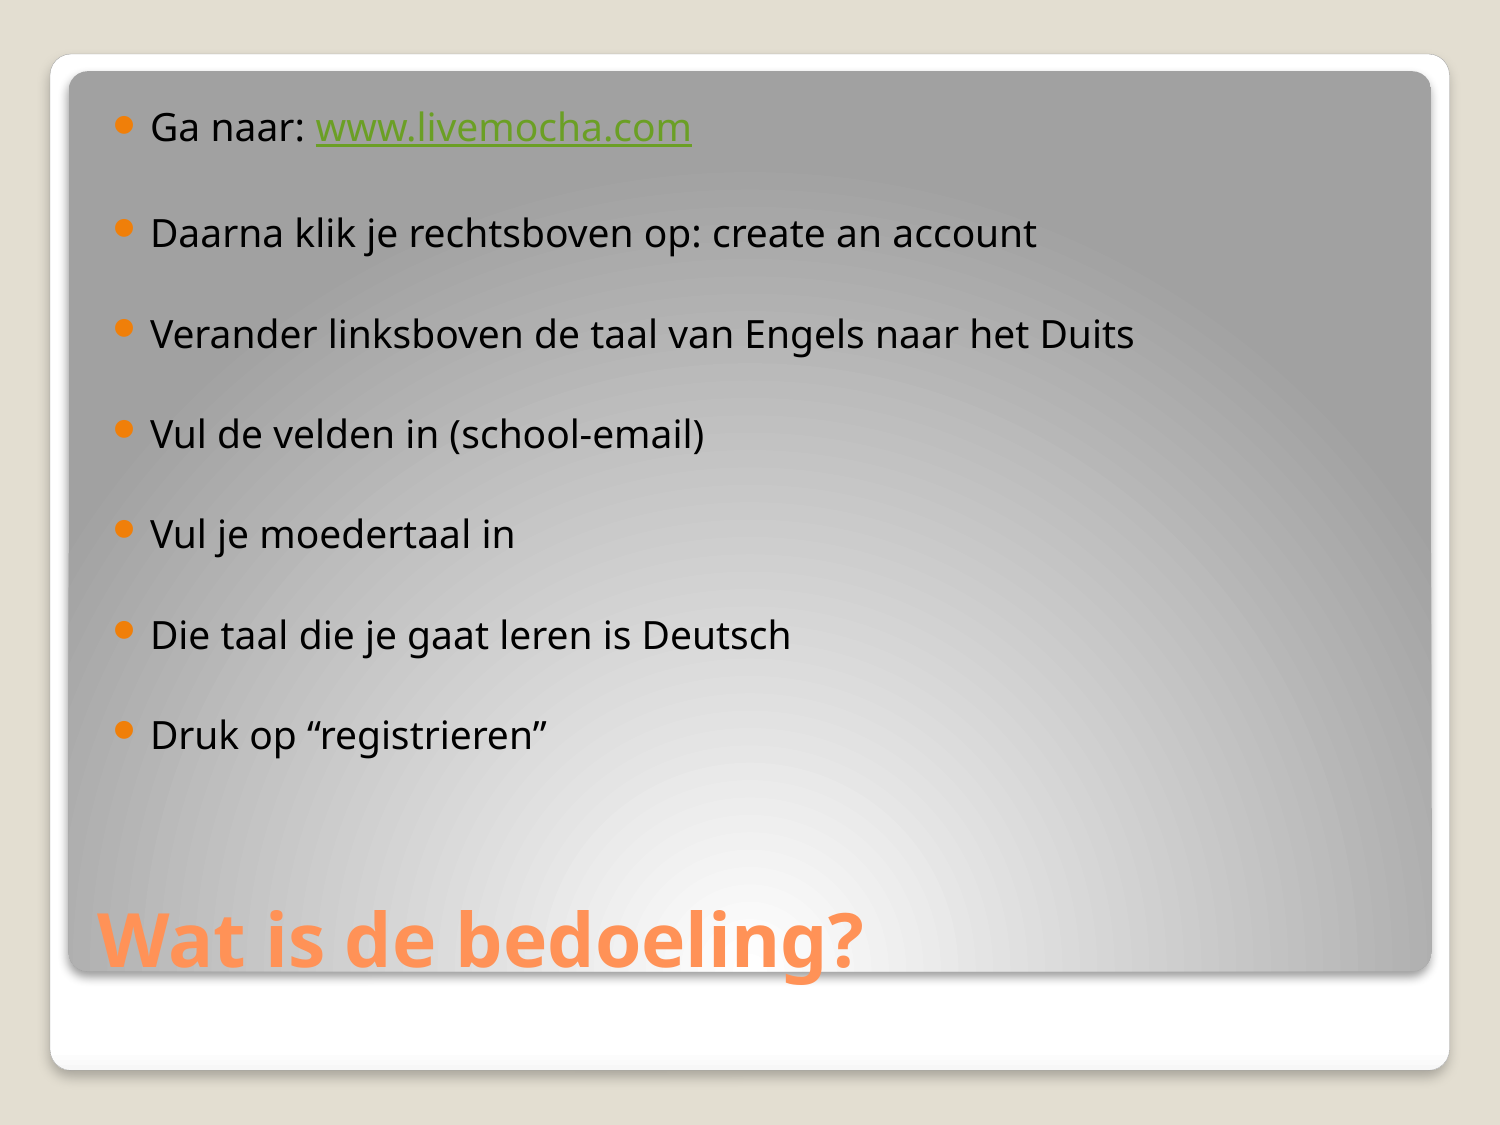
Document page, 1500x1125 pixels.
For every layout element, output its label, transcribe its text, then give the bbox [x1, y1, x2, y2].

list Ga naar: www.livemocha.com Daarna klik je rechtsboven op: create an account Verander linksboven de taal van Engels naar het Duits Vul de velden in (school-email) Vul je moedertaal in Die taal die je gaat leren is Deutsch Druk op “registrieren” [82, 86, 1425, 774]
title Wat is de bedoeling? [82, 817, 1425, 990]
